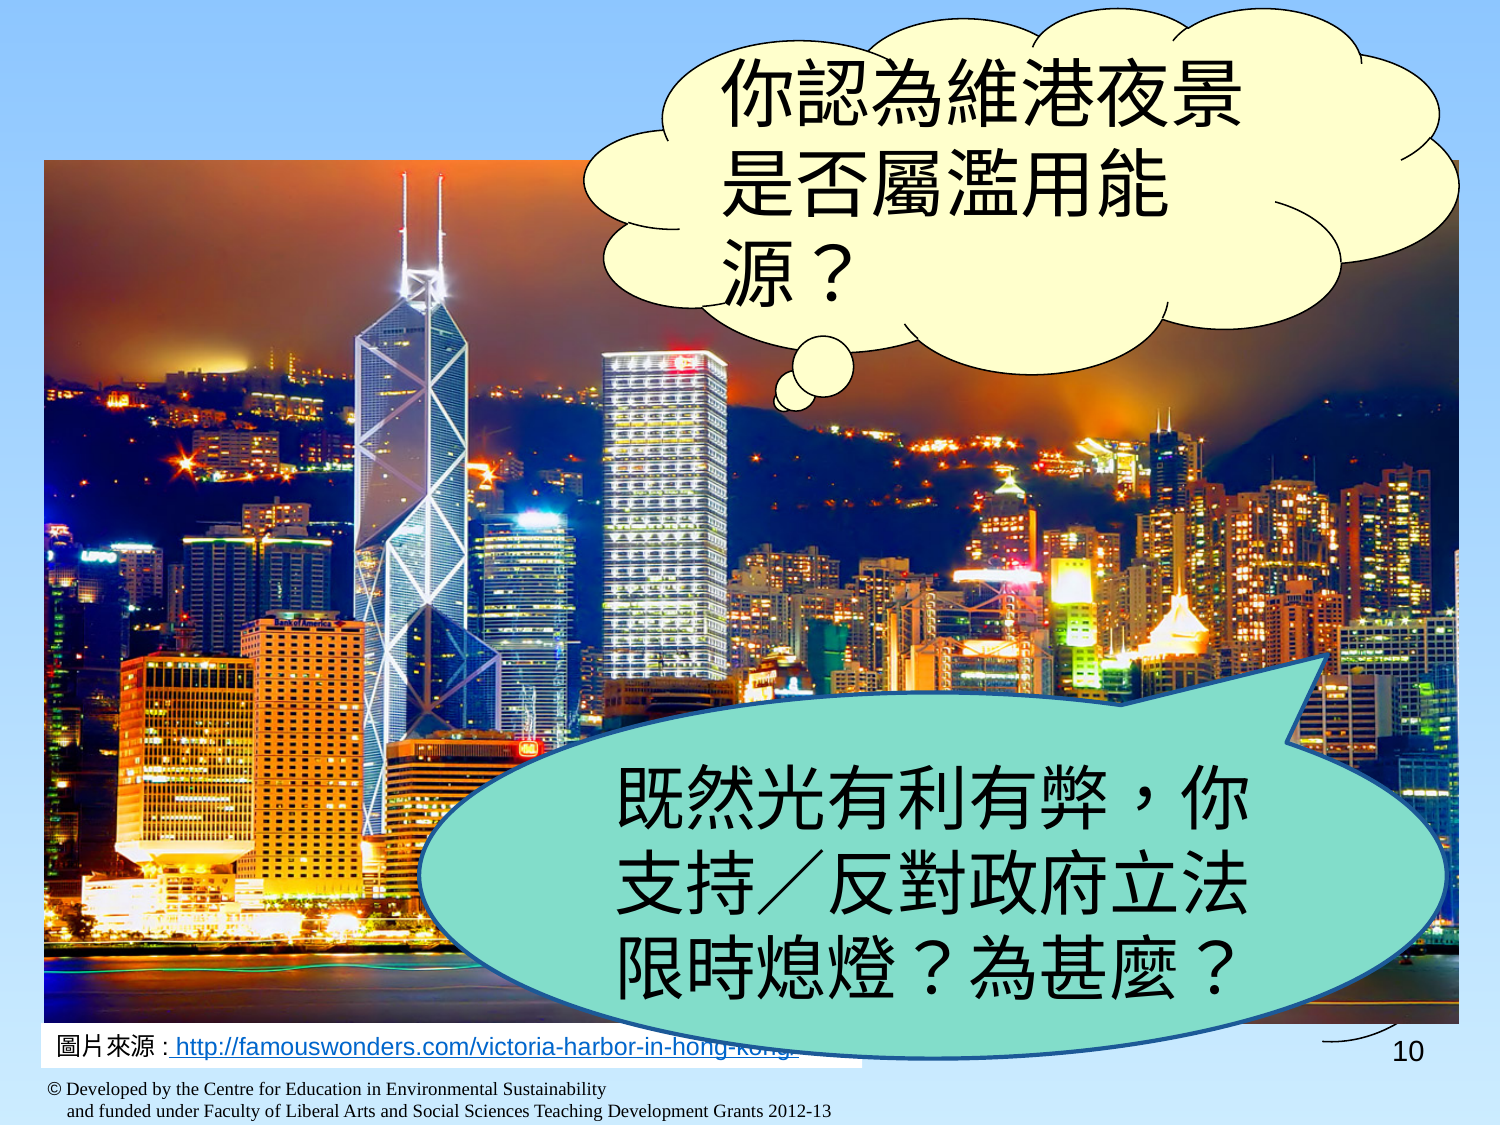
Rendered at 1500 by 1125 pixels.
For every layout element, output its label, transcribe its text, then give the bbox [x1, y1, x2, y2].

slide_number 10 [1143, 1033, 1440, 1103]
text_box 既然光有利有弊，你支持／反對政府立法限時熄燈？為甚麼？ [661, 1033, 1205, 1061]
text_box 圖片來源: http://famouswonders.com/victoria-harbor-in-hong-kong/ [41, 1030, 863, 1068]
picture [44, 160, 1459, 1024]
text_box 你認為維港夜景是否屬濫用能源？ [592, 8, 1451, 159]
text_box © Developed by the Centre for Education in Environmental Sustainability and funded under Faculty of Liberal Arts and Social Sciences Teaching Development Grants 2012-13 [33, 1069, 852, 1125]
picture [1451, 815, 1459, 822]
